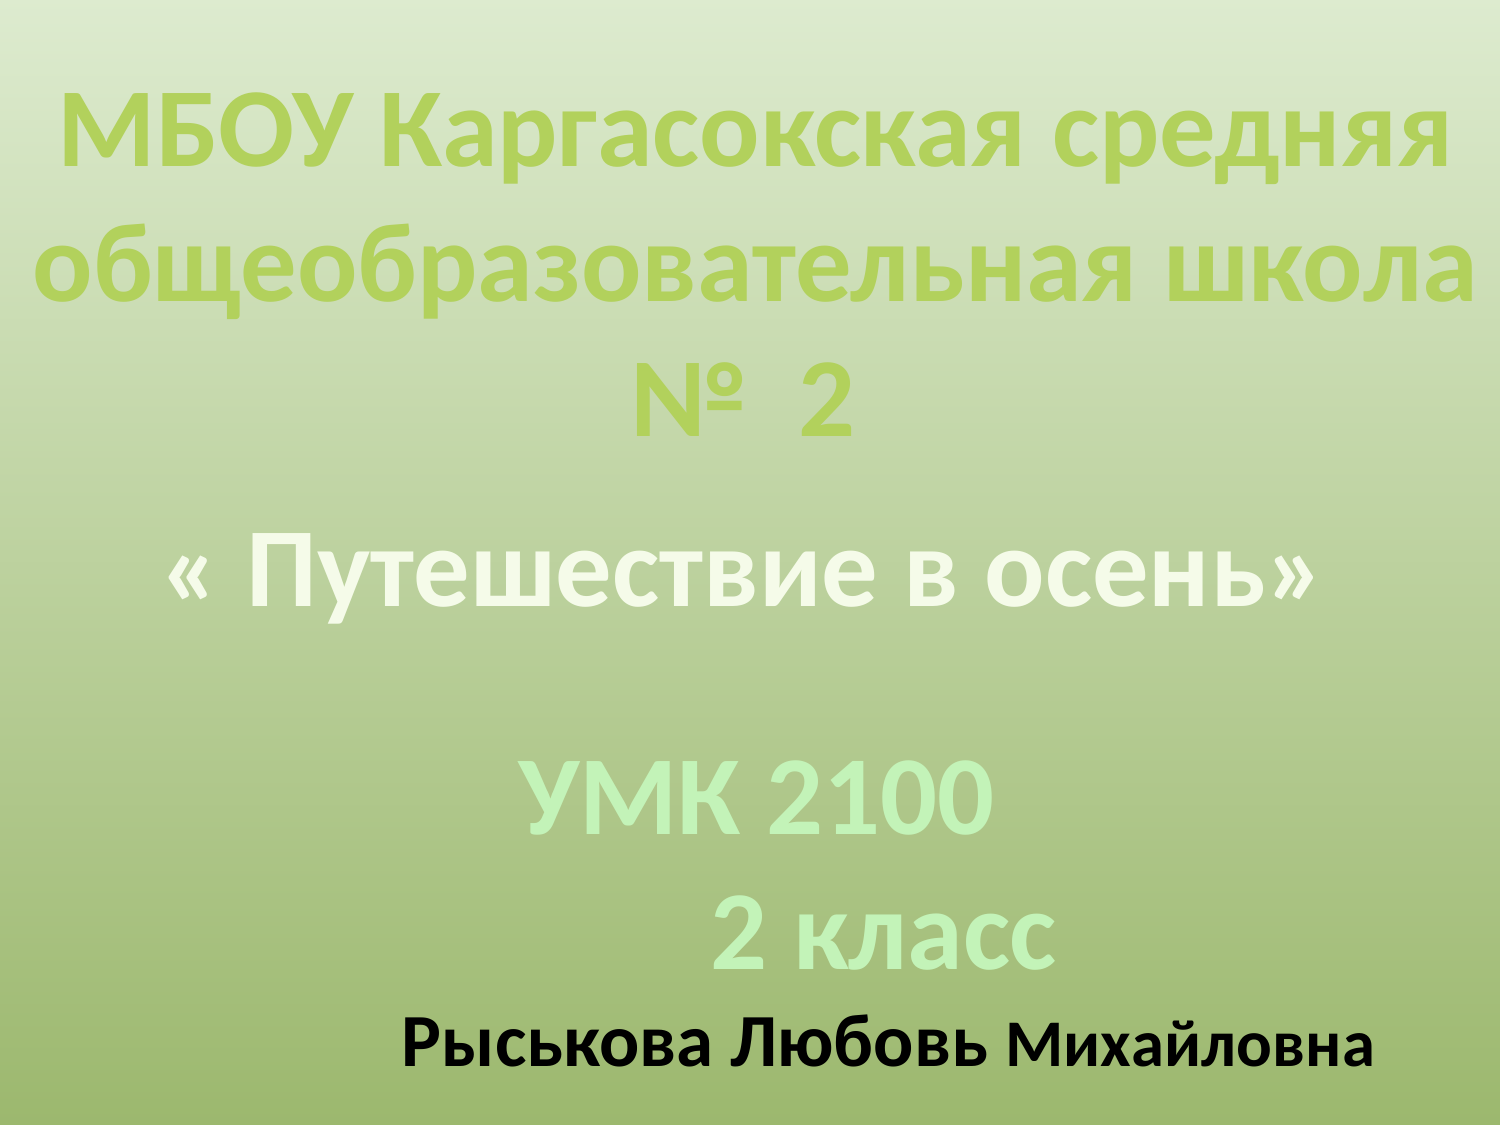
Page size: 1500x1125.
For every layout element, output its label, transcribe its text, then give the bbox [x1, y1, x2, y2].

text_box МБОУ Каргасокская средняя общеобразовательная школа № 2 [0, 46, 1500, 467]
list Рыськова Любовь Михайловна [386, 984, 1500, 1125]
text_box « Путешествие в осень» [70, 486, 1418, 637]
text_box УМК 2100 2 класс [470, 714, 1298, 1000]
